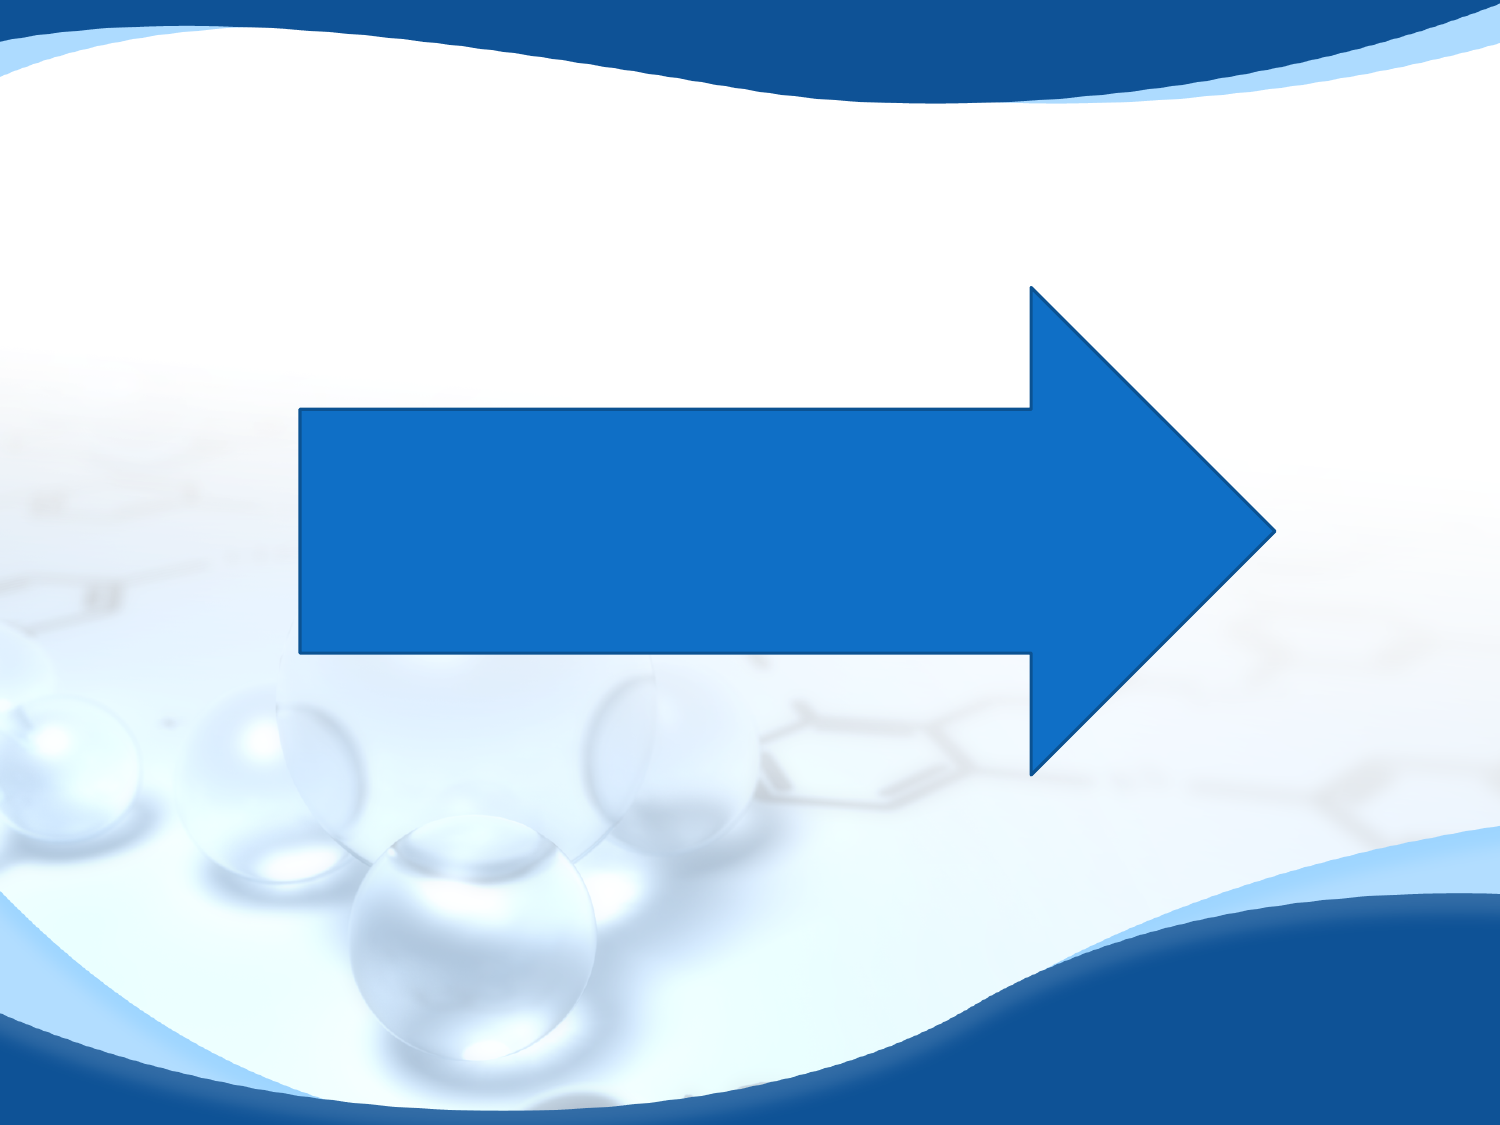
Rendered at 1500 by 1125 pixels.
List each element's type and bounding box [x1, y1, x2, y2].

picture [0, 0, 1500, 1125]
text_box [298, 286, 1277, 777]
